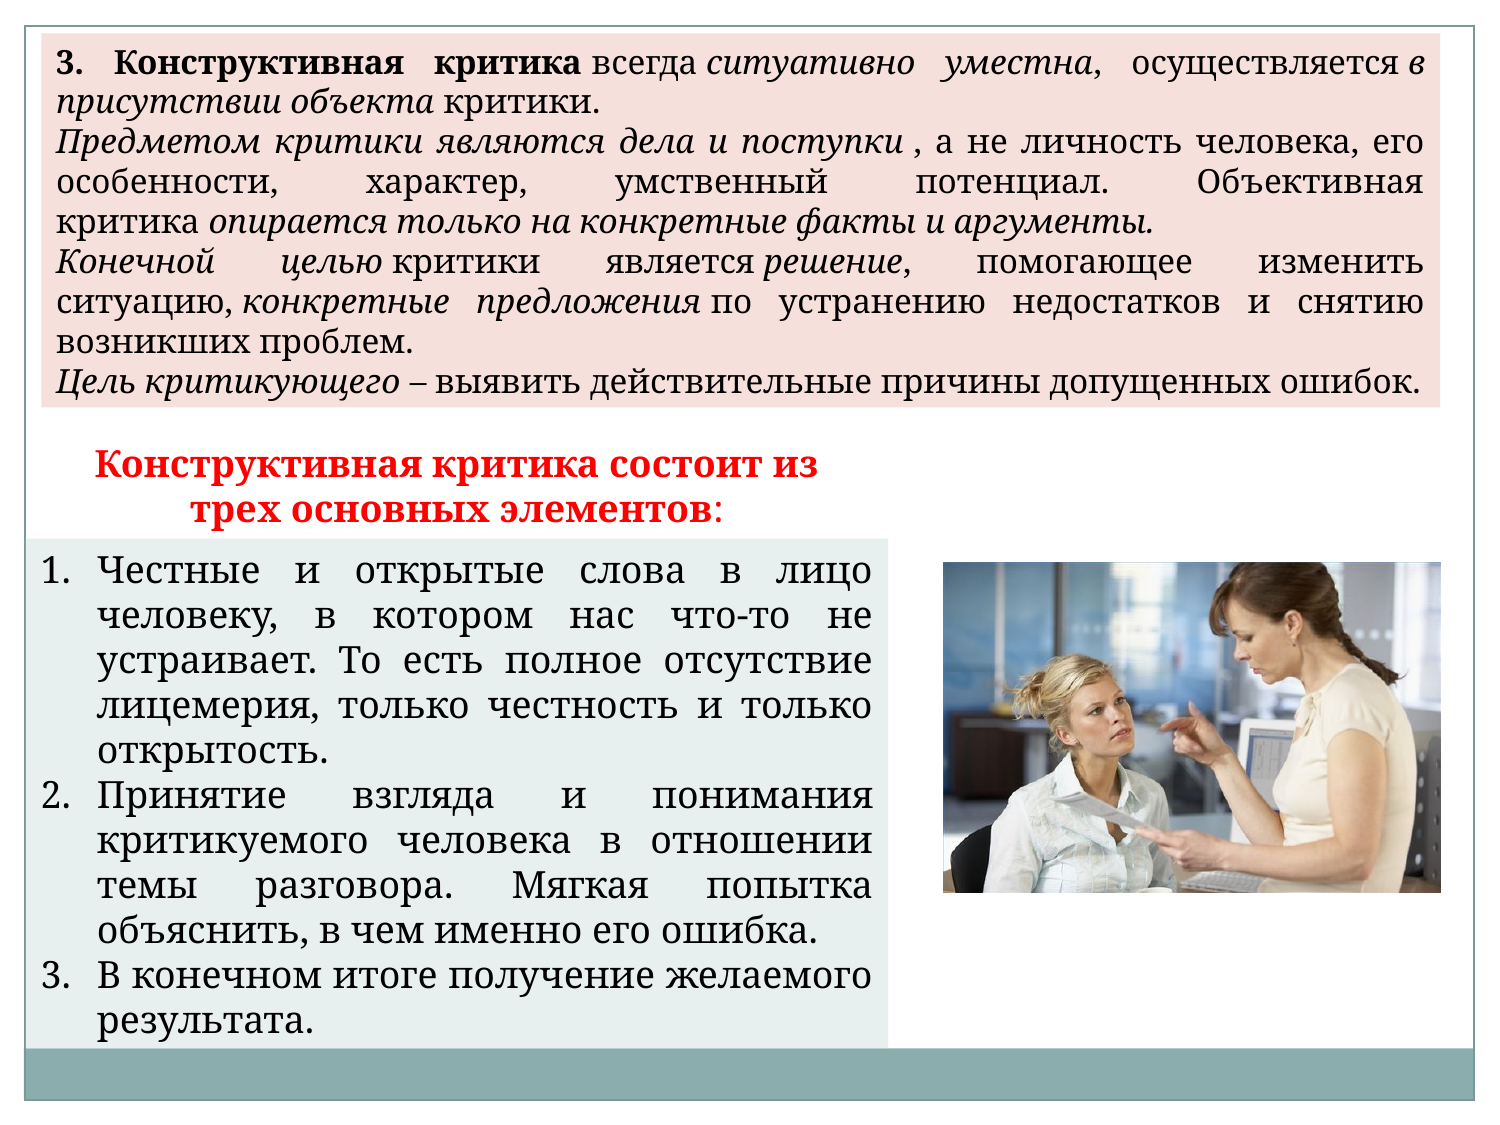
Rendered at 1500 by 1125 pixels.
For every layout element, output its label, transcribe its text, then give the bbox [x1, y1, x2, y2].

text_box 3. Конструктивная критика всегда ситуативно уместна, осуществляется в присутствии объекта критики. Предметом критики являются дела и поступки , а не личность человека, его особенности, характер, умственный потенциал. Объективная критика опирается только на конкретные факты и аргументы. Конечной целью критики является решение, помогающее изменить ситуацию, конкретные предложения по устранению недостатков и снятию возникших проблем. Цель критикующего – выявить действительные причины допущенных ошибок. [41, 33, 1441, 408]
picture [943, 562, 1441, 893]
text_box Честные и открытые слова в лицо человеку, в котором нас что-то не устраивает. То есть полное отсутствие лицемерия, только честность и только открытость. Принятие взгляда и понимания критикуемого человека в отношении темы разговора. Мягкая попытка объяснить, в чем именно его ошибка. В конечном итоге получение желаемого результата. [25, 538, 889, 1049]
text_box Конструктивная критика состоит из трех основных элементов: [45, 432, 868, 538]
